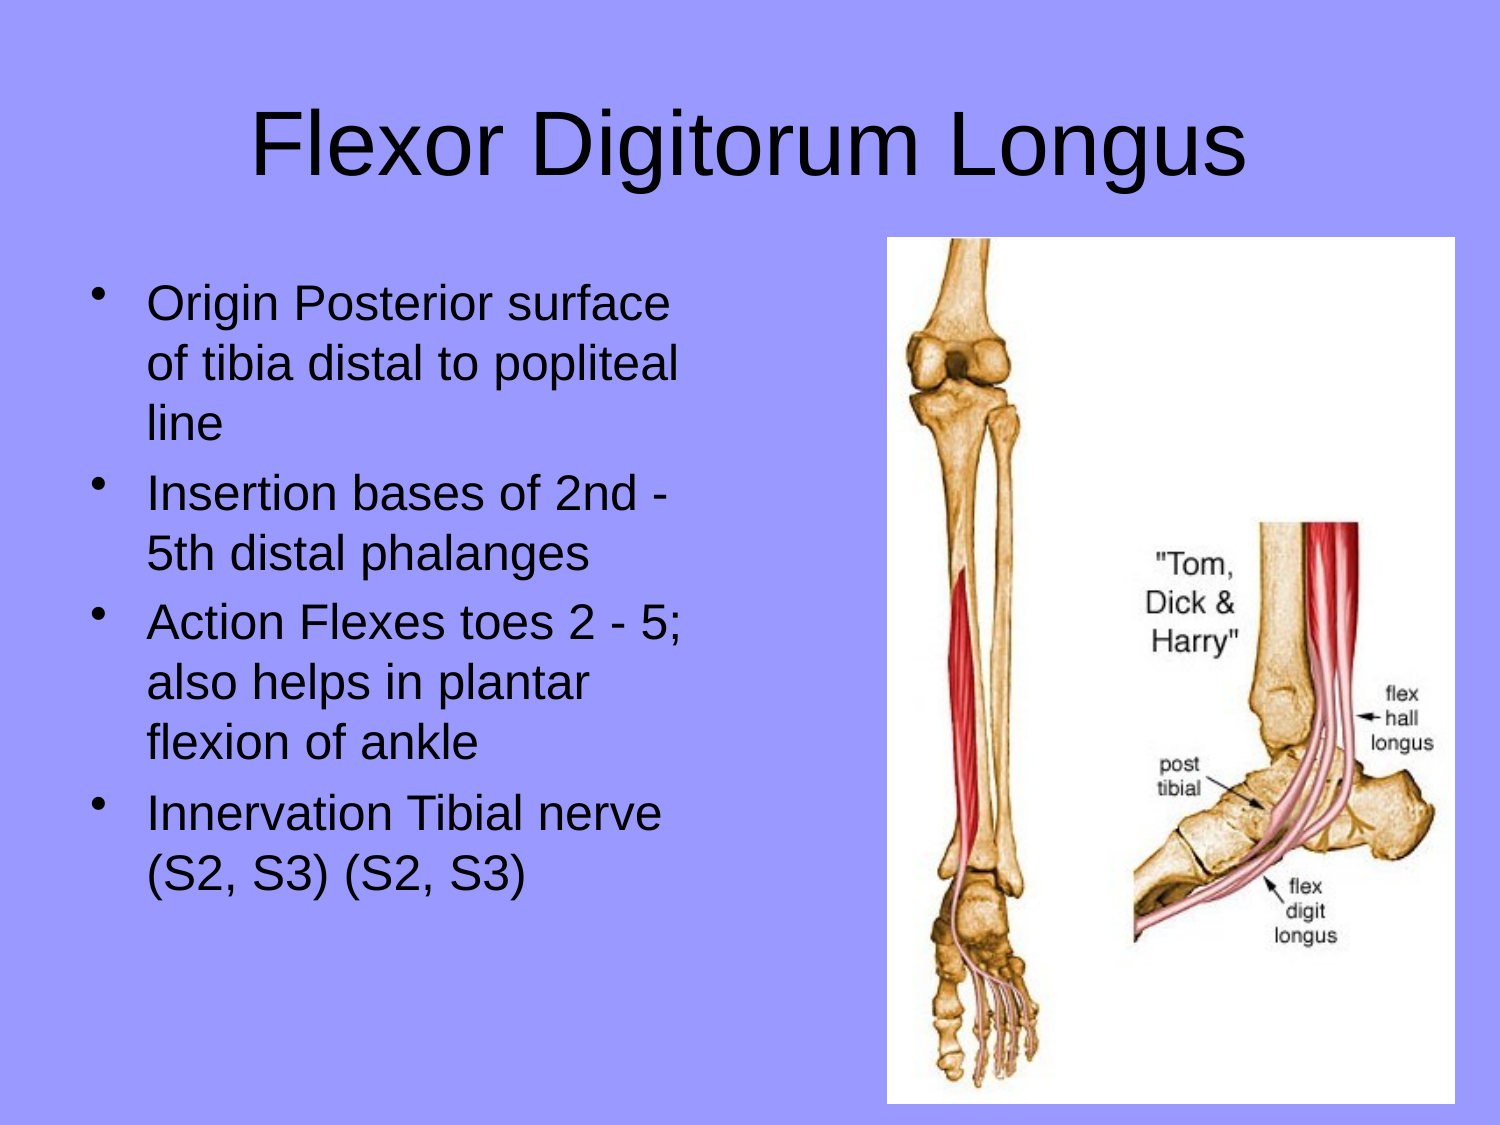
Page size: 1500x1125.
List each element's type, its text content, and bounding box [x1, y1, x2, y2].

title Flexor Digitorum Longus [75, 45, 1425, 233]
list Origin Posterior surface of tibia distal to popliteal line Insertion bases of 2nd - 5th distal phalanges Action Flexes toes 2 - 5; also helps in plantar flexion of ankle Innervation Tibial nerve (S2, S3) (S2, S3) [75, 262, 738, 1005]
picture [887, 237, 1455, 1105]
